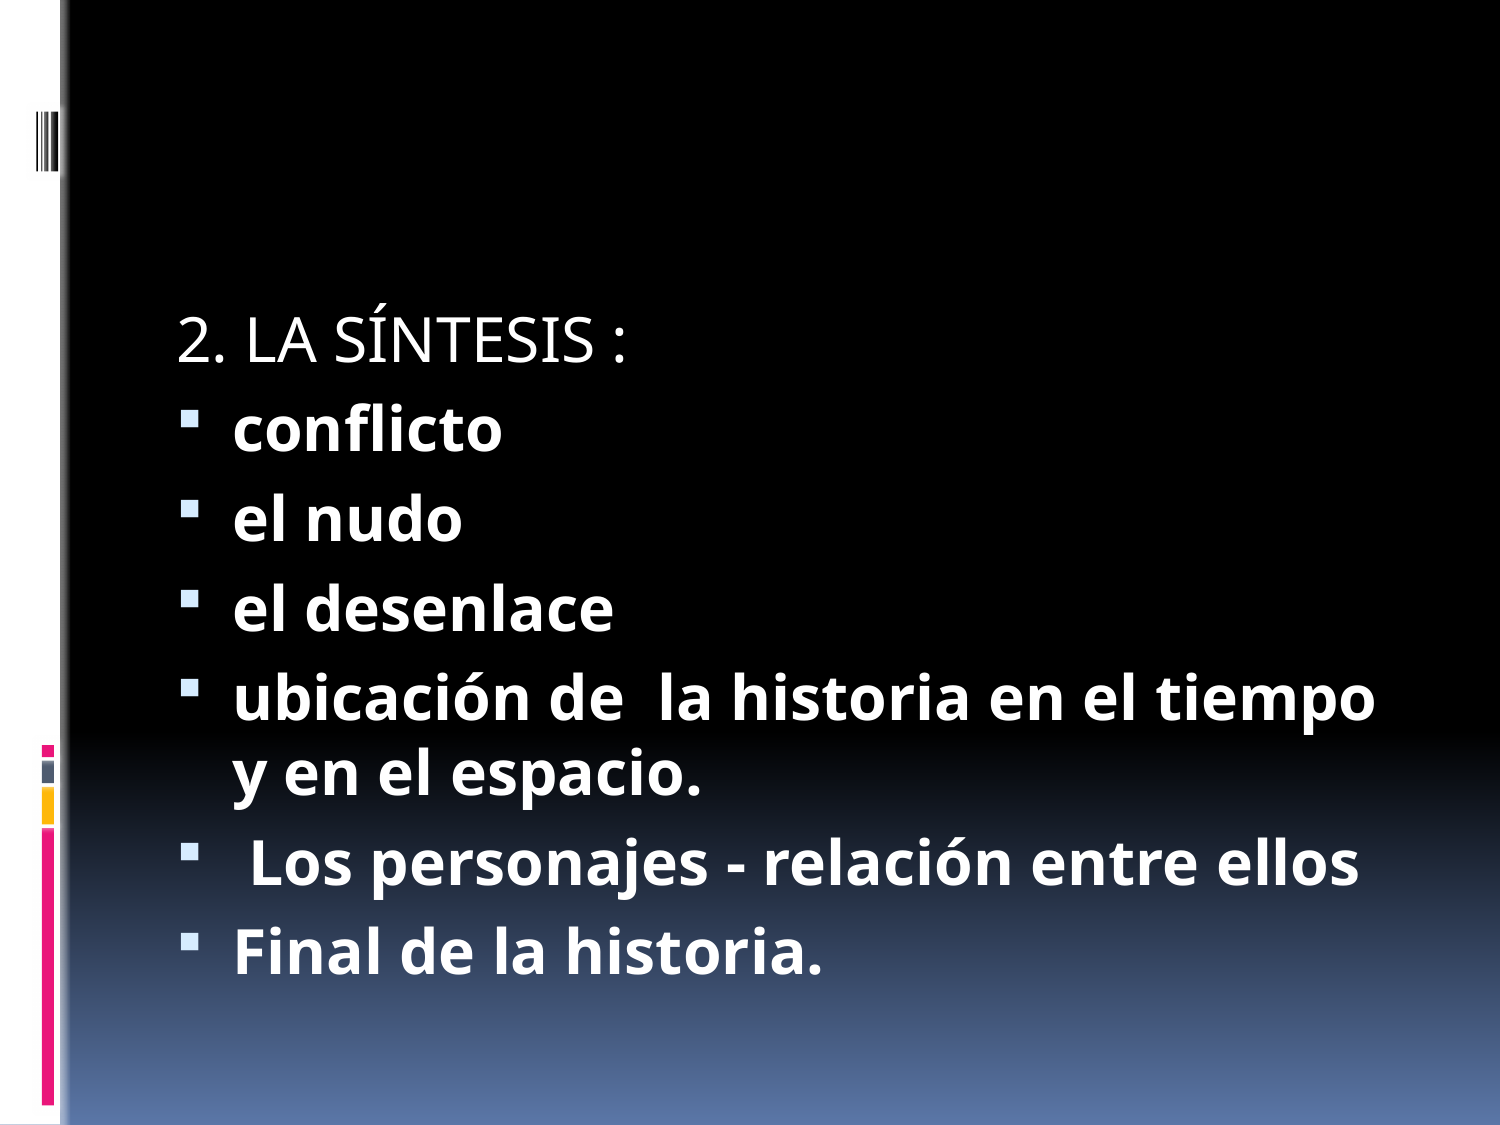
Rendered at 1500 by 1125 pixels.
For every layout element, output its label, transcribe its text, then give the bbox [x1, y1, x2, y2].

list 2. LA SÍNTESIS : conflicto el nudo el desenlace ubicación de la historia en el tiempo y en el espacio. Los personajes - relación entre ellos Final de la historia. [150, 292, 1425, 1043]
